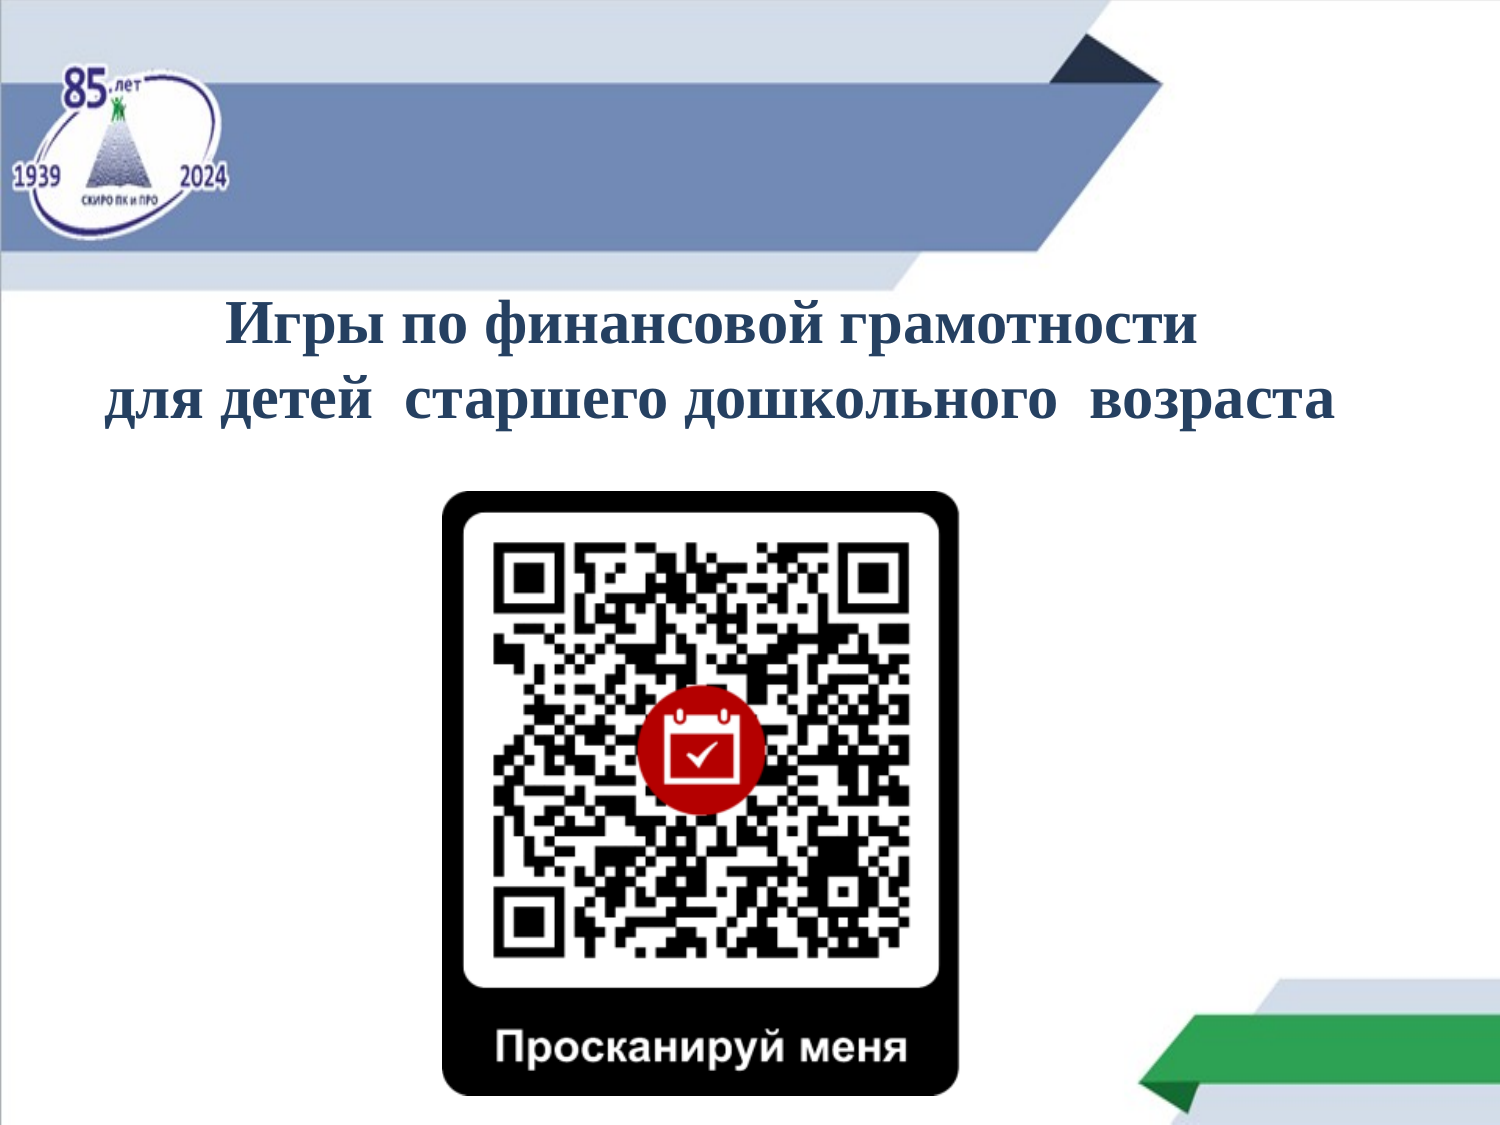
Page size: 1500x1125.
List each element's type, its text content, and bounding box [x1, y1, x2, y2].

picture [0, 0, 1500, 1125]
title Игры по финансовой грамотности для детей старшего дошкольного возраста [3, 231, 1439, 480]
